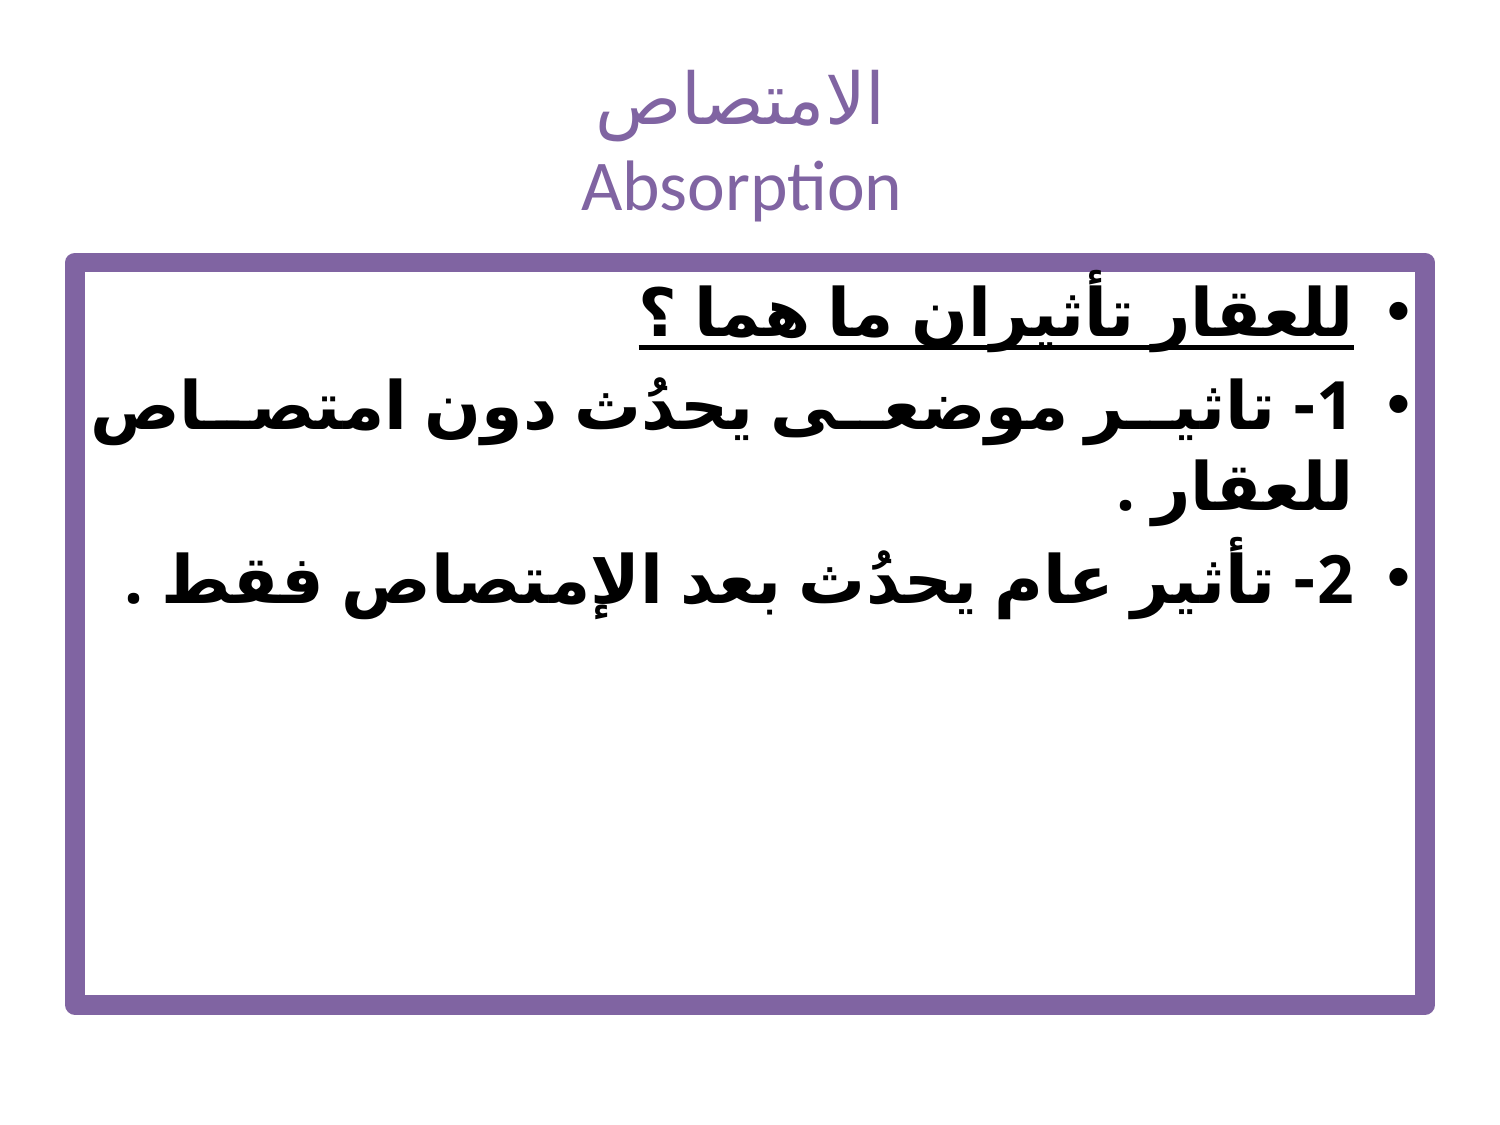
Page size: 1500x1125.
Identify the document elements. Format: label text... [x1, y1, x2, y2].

title الامتصاص Absorption [75, 45, 1425, 233]
list للعقار تأثيران ما هما ؟ 1- تاثير موضعى يحدُث دون امتصاص للعقار . 2- تأثير عام يحدُث بعد الإمتصاص فقط . [75, 262, 1425, 1005]
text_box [249, 228, 1251, 897]
